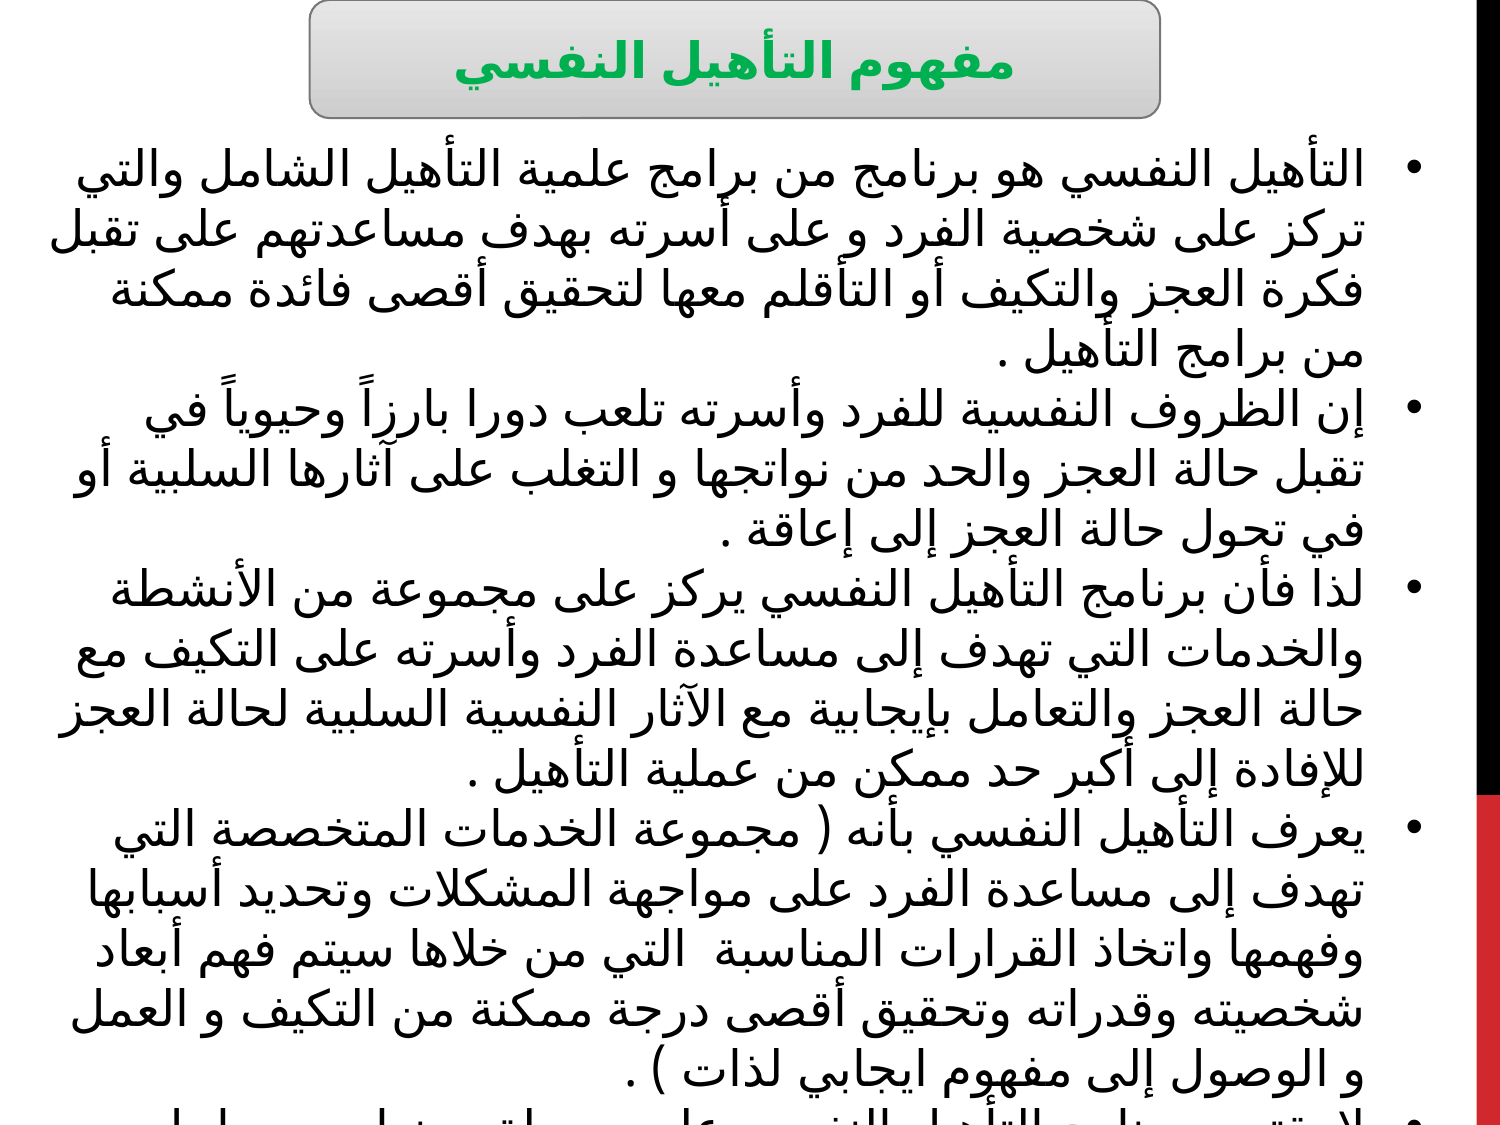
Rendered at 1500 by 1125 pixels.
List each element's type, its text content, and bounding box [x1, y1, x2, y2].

text_box مفهوم التأهيل النفسي [351, 21, 1119, 96]
text_box [308, 0, 1162, 120]
text_box التأهيل النفسي هو برنامج من برامج علمية التأهيل الشامل والتي تركز على شخصية الفرد و على أسرته بهدف مساعدتهم على تقبل فكرة العجز والتكيف أو التأقلم معها لتحقيق أقصى فائدة ممكنة من برامج التأهيل . إن الظروف النفسية للفرد وأسرته تلعب دورا بارزاً وحيوياً في تقبل حالة العجز والحد من نواتجها و التغلب على آثارها السلبية أو في تحول حالة العجز إلى إعاقة . لذا فأن برنامج التأهيل النفسي يركز على مجموعة من الأنشطة والخدمات التي تهدف إلى مساعدة الفرد وأسرته على التكيف مع حالة العجز والتعامل بإيجابية مع الآثار النفسية السلبية لحالة العجز للإفادة إلى أكبر حد ممكن من عملية التأهيل . يعرف التأهيل النفسي بأنه ( مجموعة الخدمات المتخصصة التي تهدف إلى مساعدة الفرد على مواجهة المشكلات وتحديد أسبابها وفهمها واتخاذ القرارات المناسبة التي من خلاها سيتم فهم أبعاد شخصيته وقدراته وتحقيق أقصى درجة ممكنة من التكيف و العمل و الوصول إلى مفهوم ايجابي لذات ) . لا يقتصر برنامج التأهيل النفسي على مرحلة بعينها من مراحل عملية التأهيل بل هو عملية أساسية يجب أن تتزامن مع جميع المراحل بدءاً من مرحلة الاكتشاف المبكر وتشخيص الإعاقة وحتى مرحلة الاندماج في المجتمع وإقفال الحالة. [32, 128, 1438, 1125]
